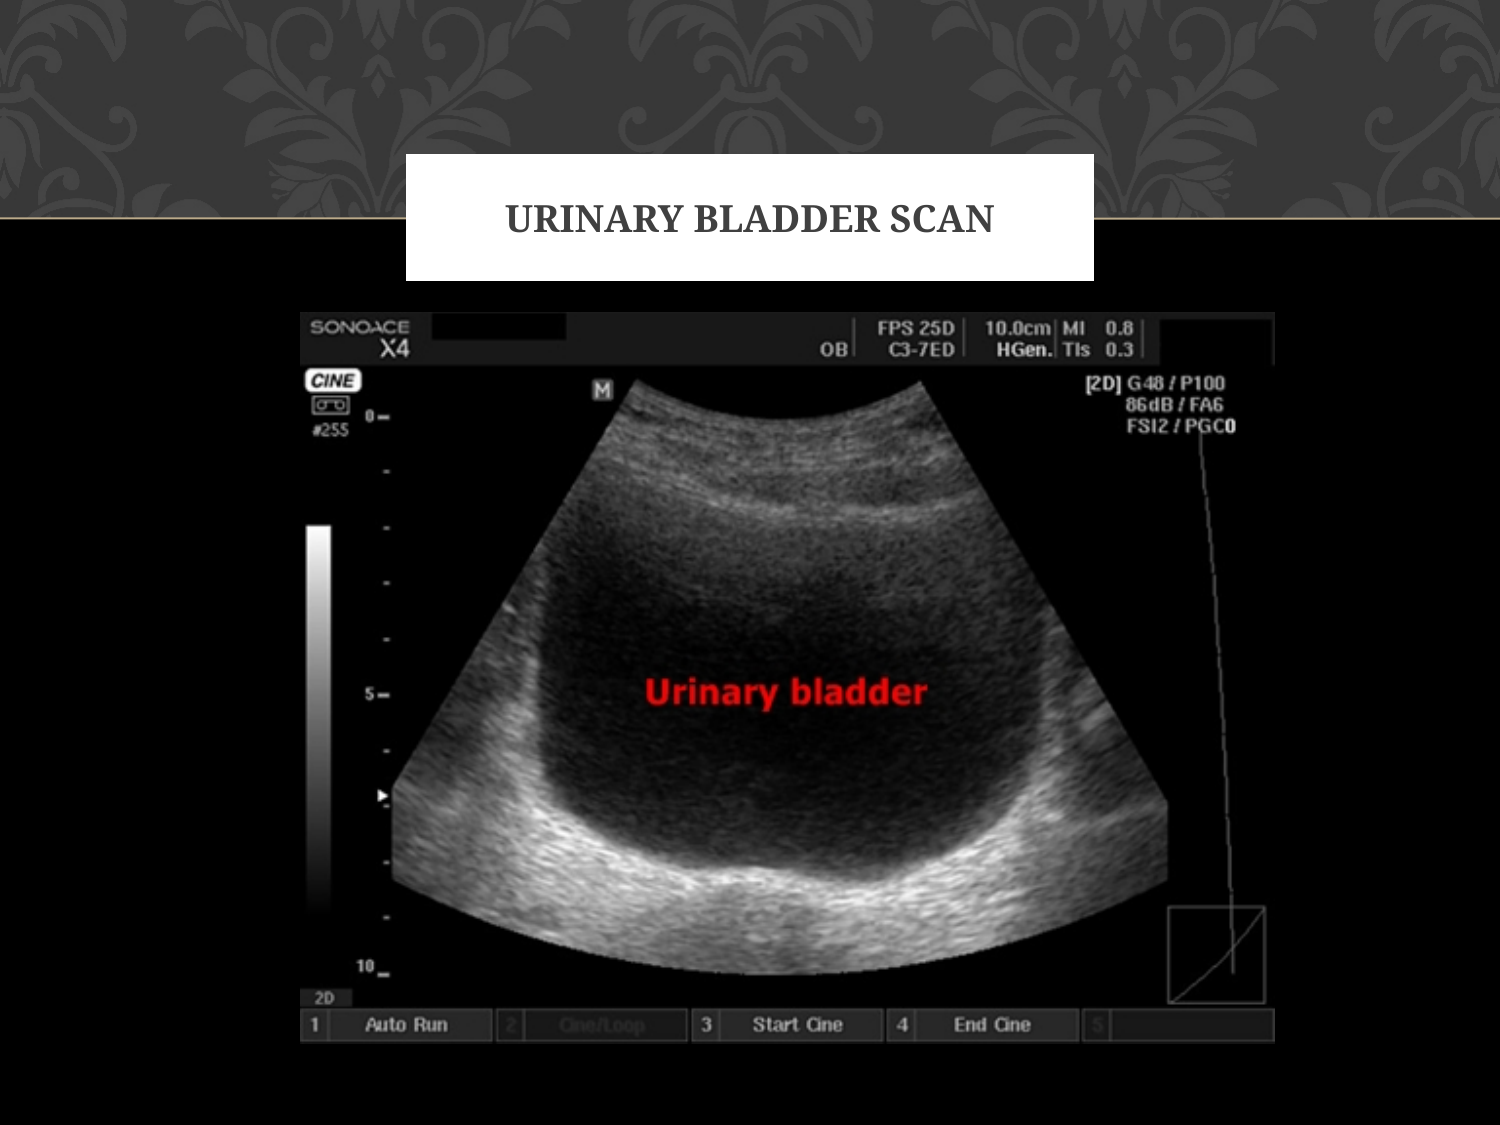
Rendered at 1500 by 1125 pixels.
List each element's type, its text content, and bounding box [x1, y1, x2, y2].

picture [299, 312, 1276, 1045]
title URINARY BLADDER SCAN [406, 154, 1094, 281]
